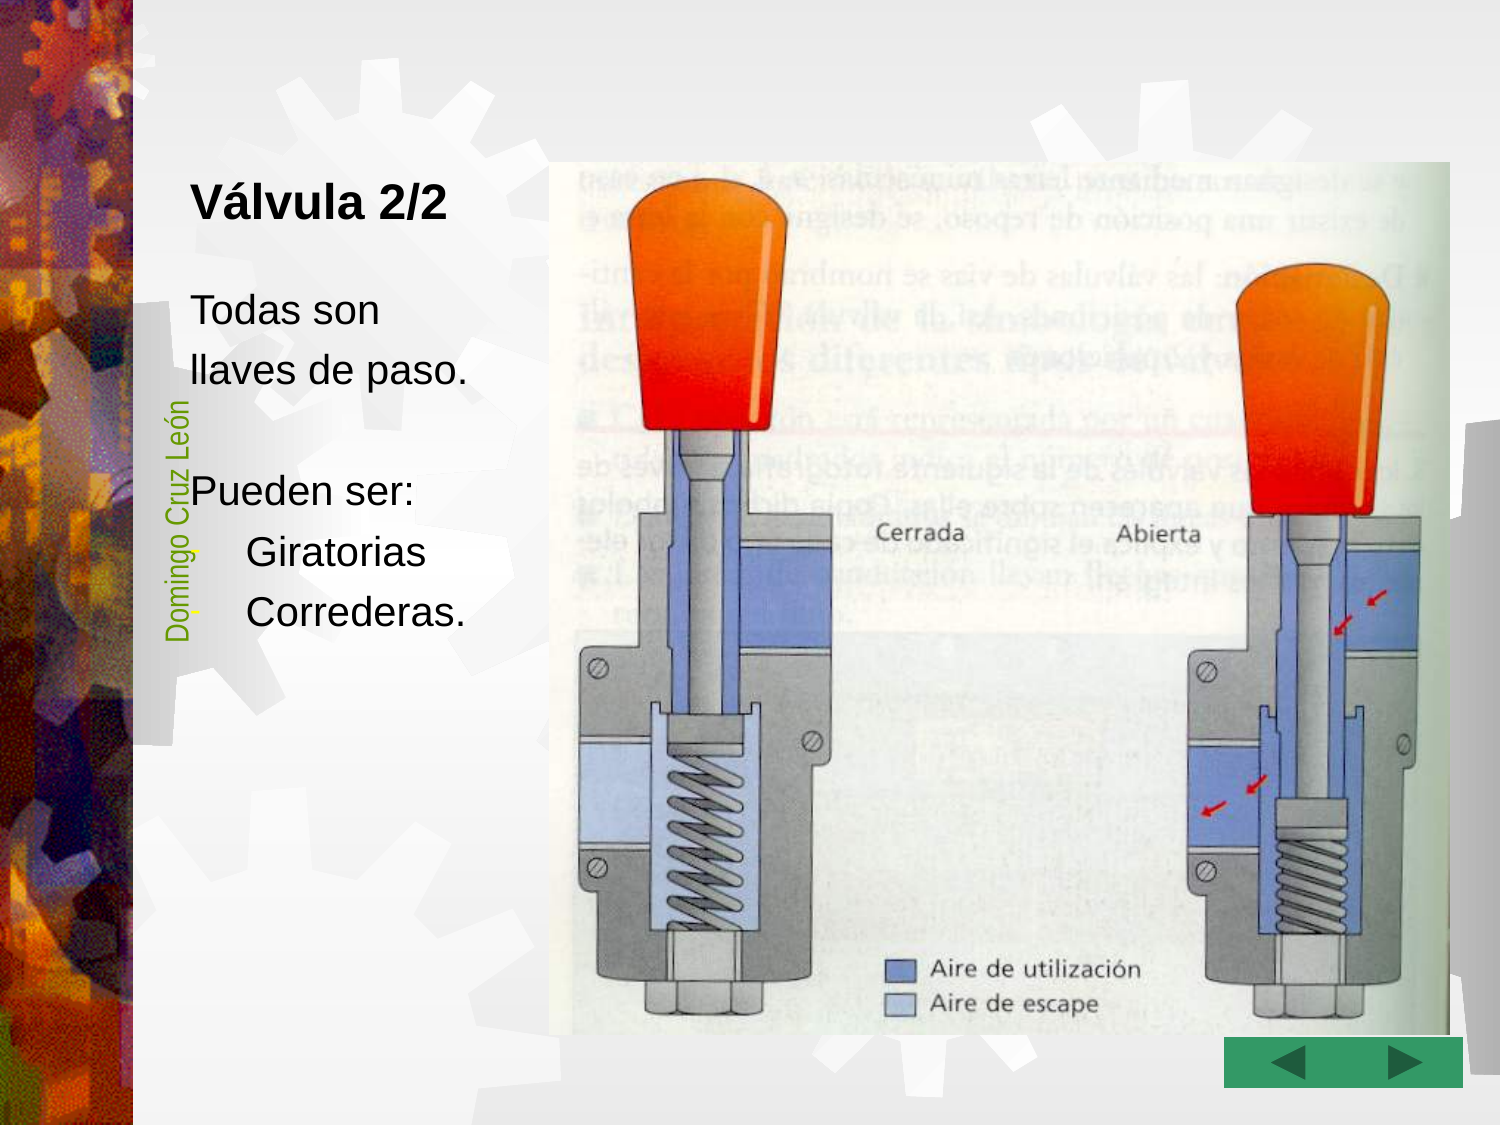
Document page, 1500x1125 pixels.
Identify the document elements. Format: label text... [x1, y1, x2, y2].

text_box [1224, 1044, 1351, 1088]
picture [549, 162, 1451, 1035]
text_box [1351, 1037, 1463, 1088]
title Válvula 2/2 [174, 50, 1450, 238]
list Todas son llaves de paso. Pueden ser: Giratorias Correderas. [174, 275, 544, 950]
picture [0, 0, 133, 1125]
